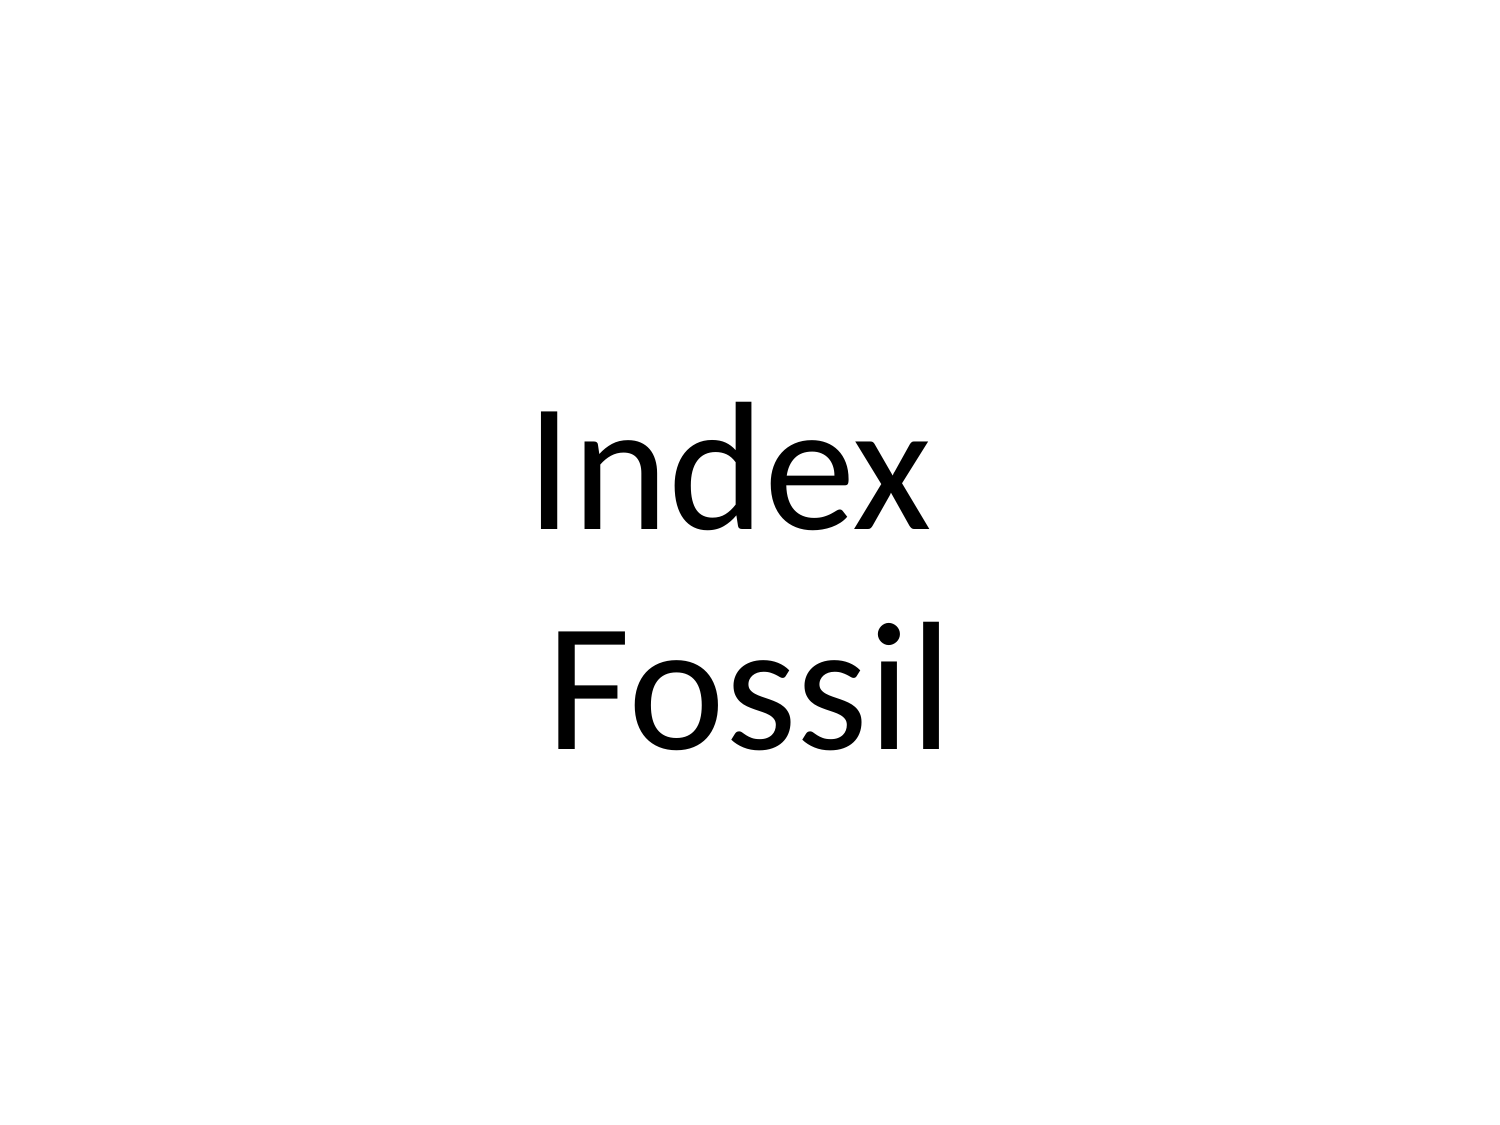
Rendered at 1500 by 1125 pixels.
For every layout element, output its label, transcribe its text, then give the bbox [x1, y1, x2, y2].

title Index Fossil [75, 45, 1425, 1088]
